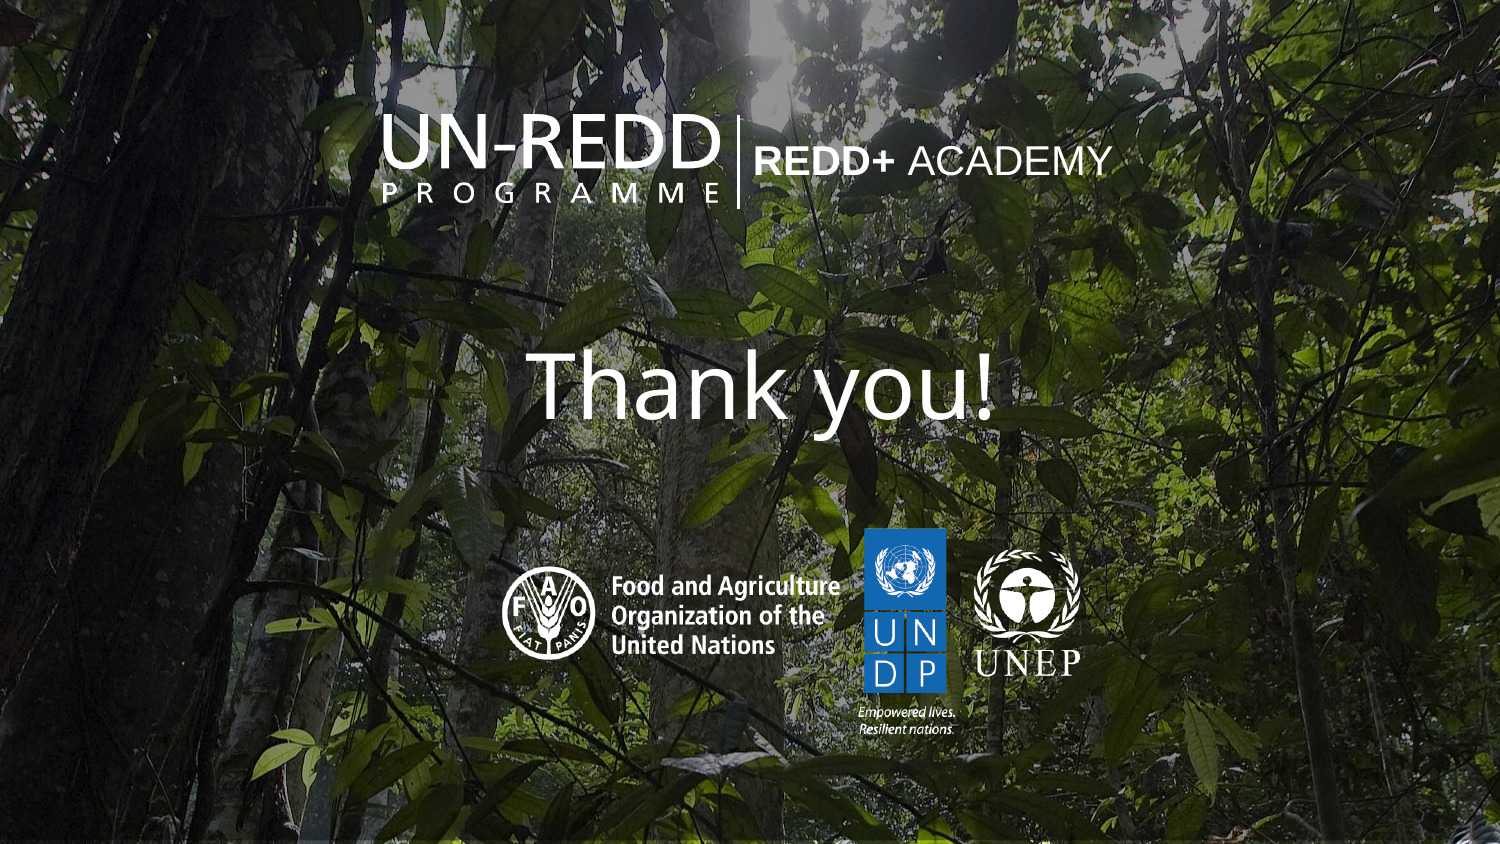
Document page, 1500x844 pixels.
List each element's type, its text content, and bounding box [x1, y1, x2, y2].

picture [0, 0, 1500, 844]
title Thank you! [123, 291, 1399, 473]
